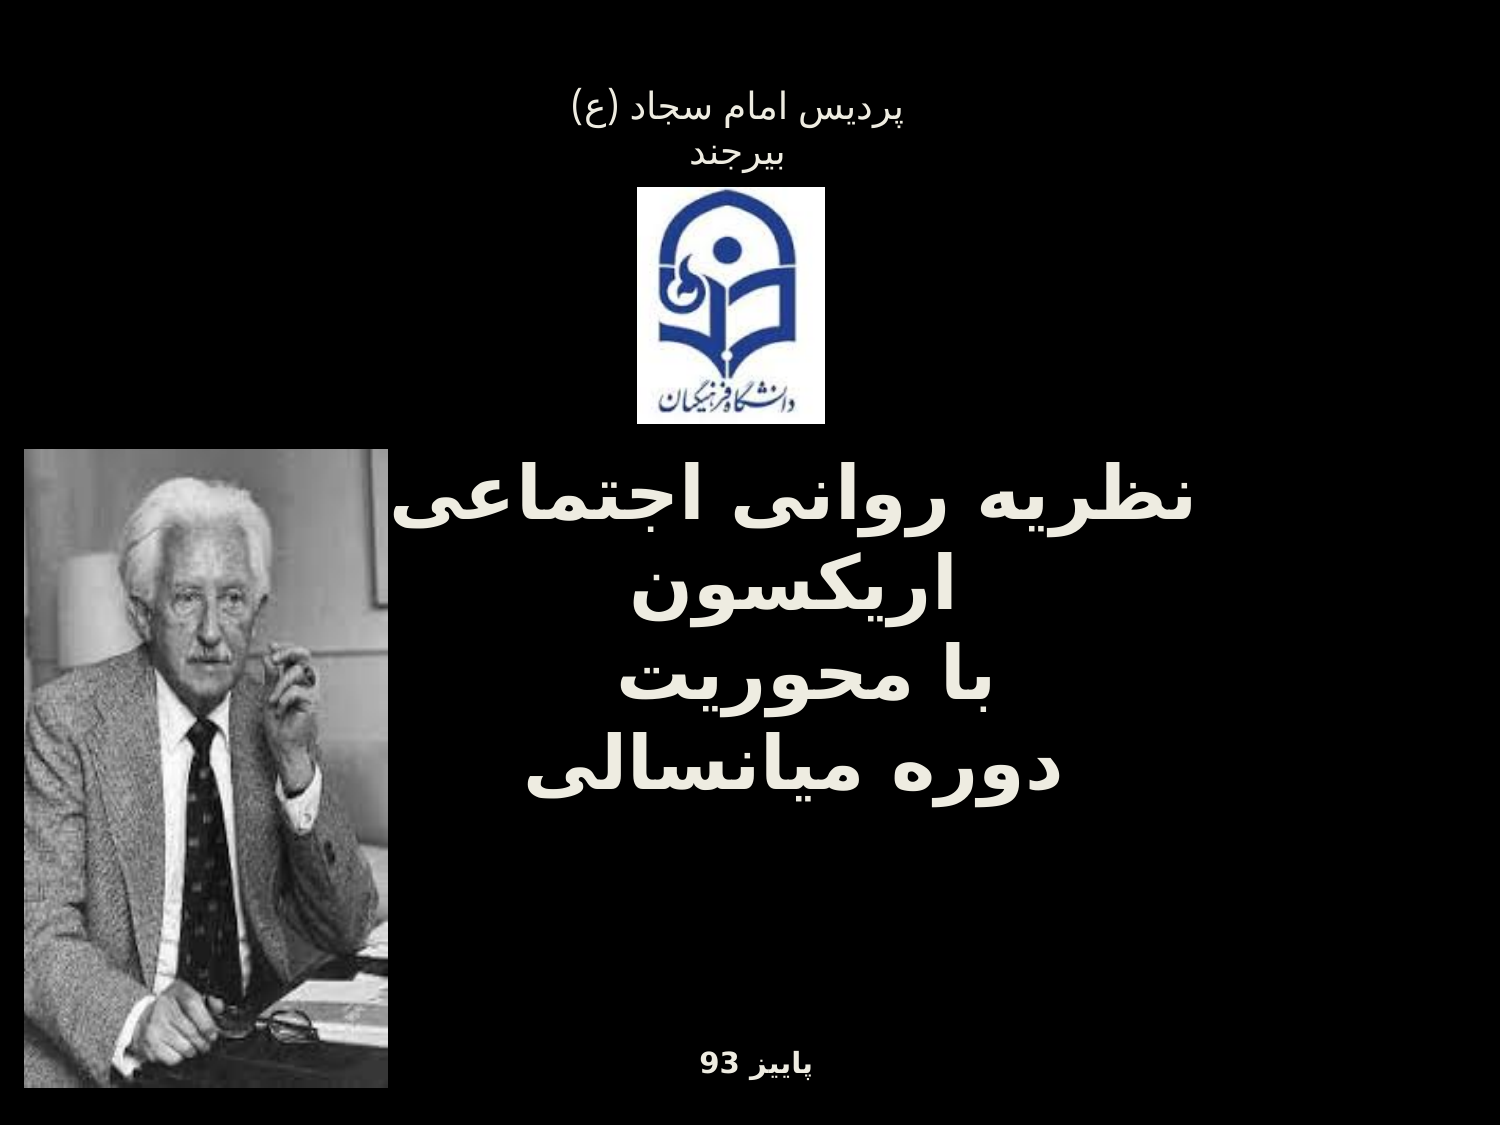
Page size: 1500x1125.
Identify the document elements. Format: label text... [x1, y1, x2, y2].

picture [637, 187, 826, 424]
picture [24, 449, 388, 1088]
text_box پردیس امام سجاد (ع) بیرجند [549, 74, 925, 180]
text_box نظریه روانی اجتماعی اریکسون با محوریت دوره میانسالی [287, 437, 1300, 883]
text_box پاییز 93 [662, 1037, 850, 1088]
